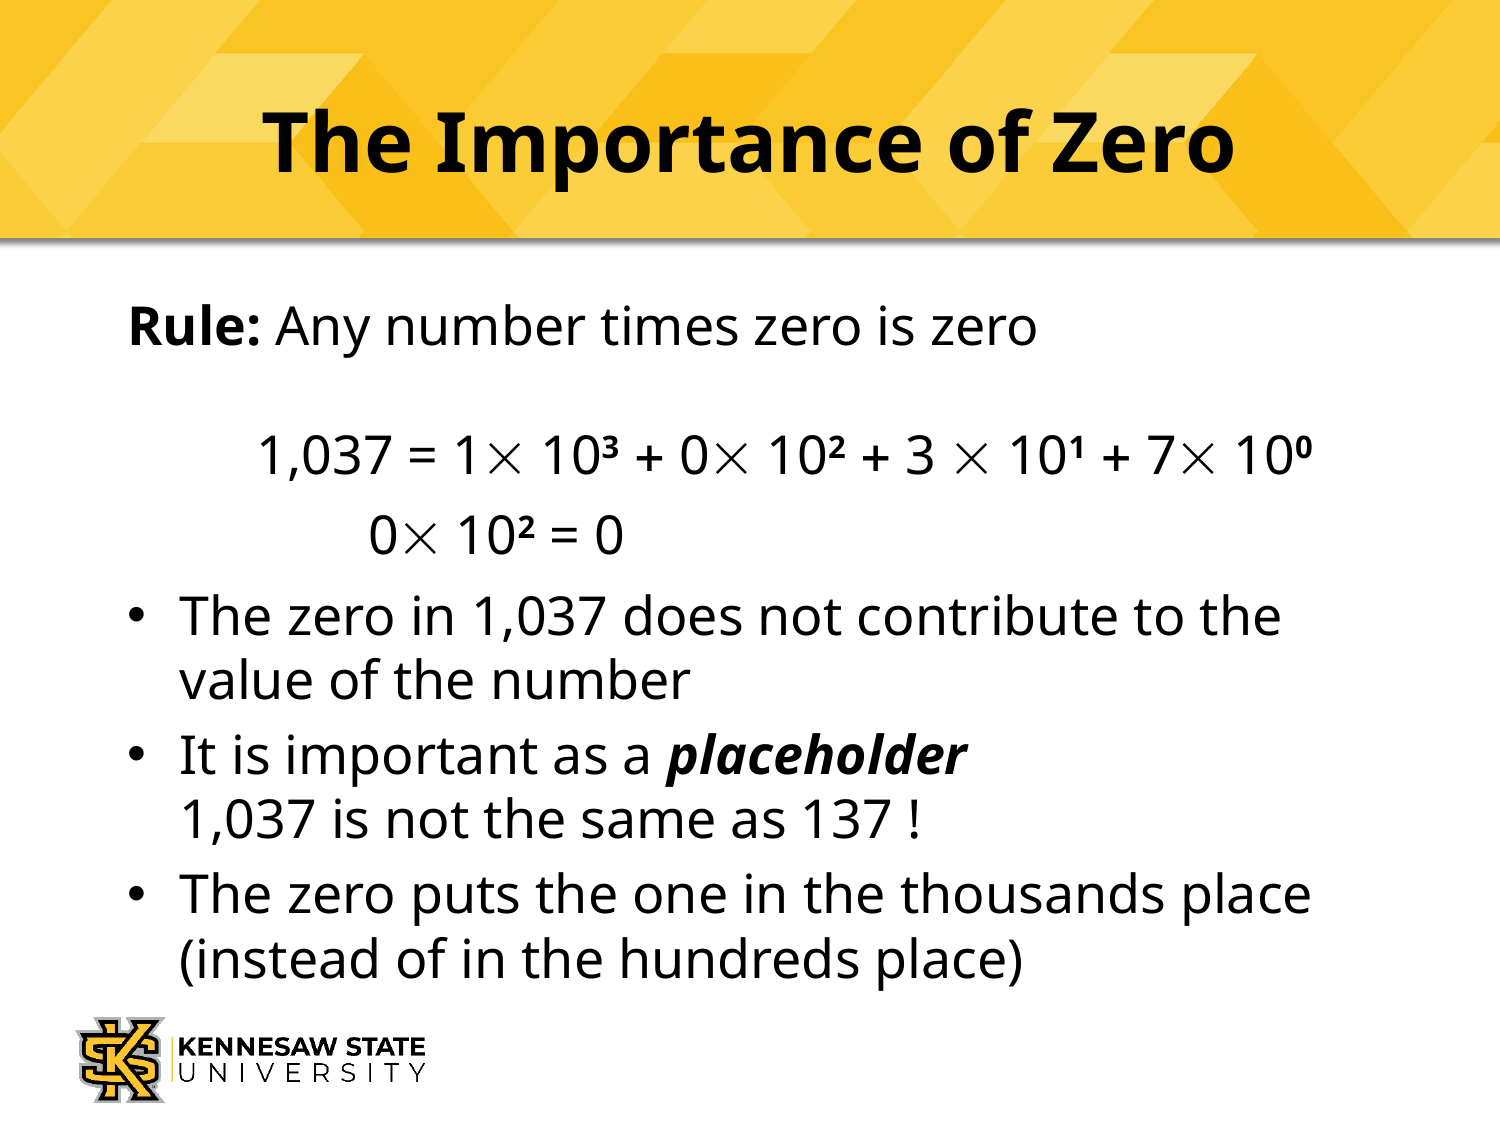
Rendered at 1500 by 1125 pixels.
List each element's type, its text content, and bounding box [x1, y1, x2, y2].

title The Importance of Zero [75, 45, 1425, 233]
picture [0, 0, 1500, 251]
list Rule: Any number times zero is zero 1,037 = 1 103  0 102  3  101  7 100 0 102 = 0 The zero in 1,037 does not contribute to the value of the number It is important as a placeholder 1,037 is not the same as 137 ! The zero puts the one in the thousands place (instead of in the hundreds place) [112, 284, 1425, 1001]
picture [75, 1017, 425, 1103]
